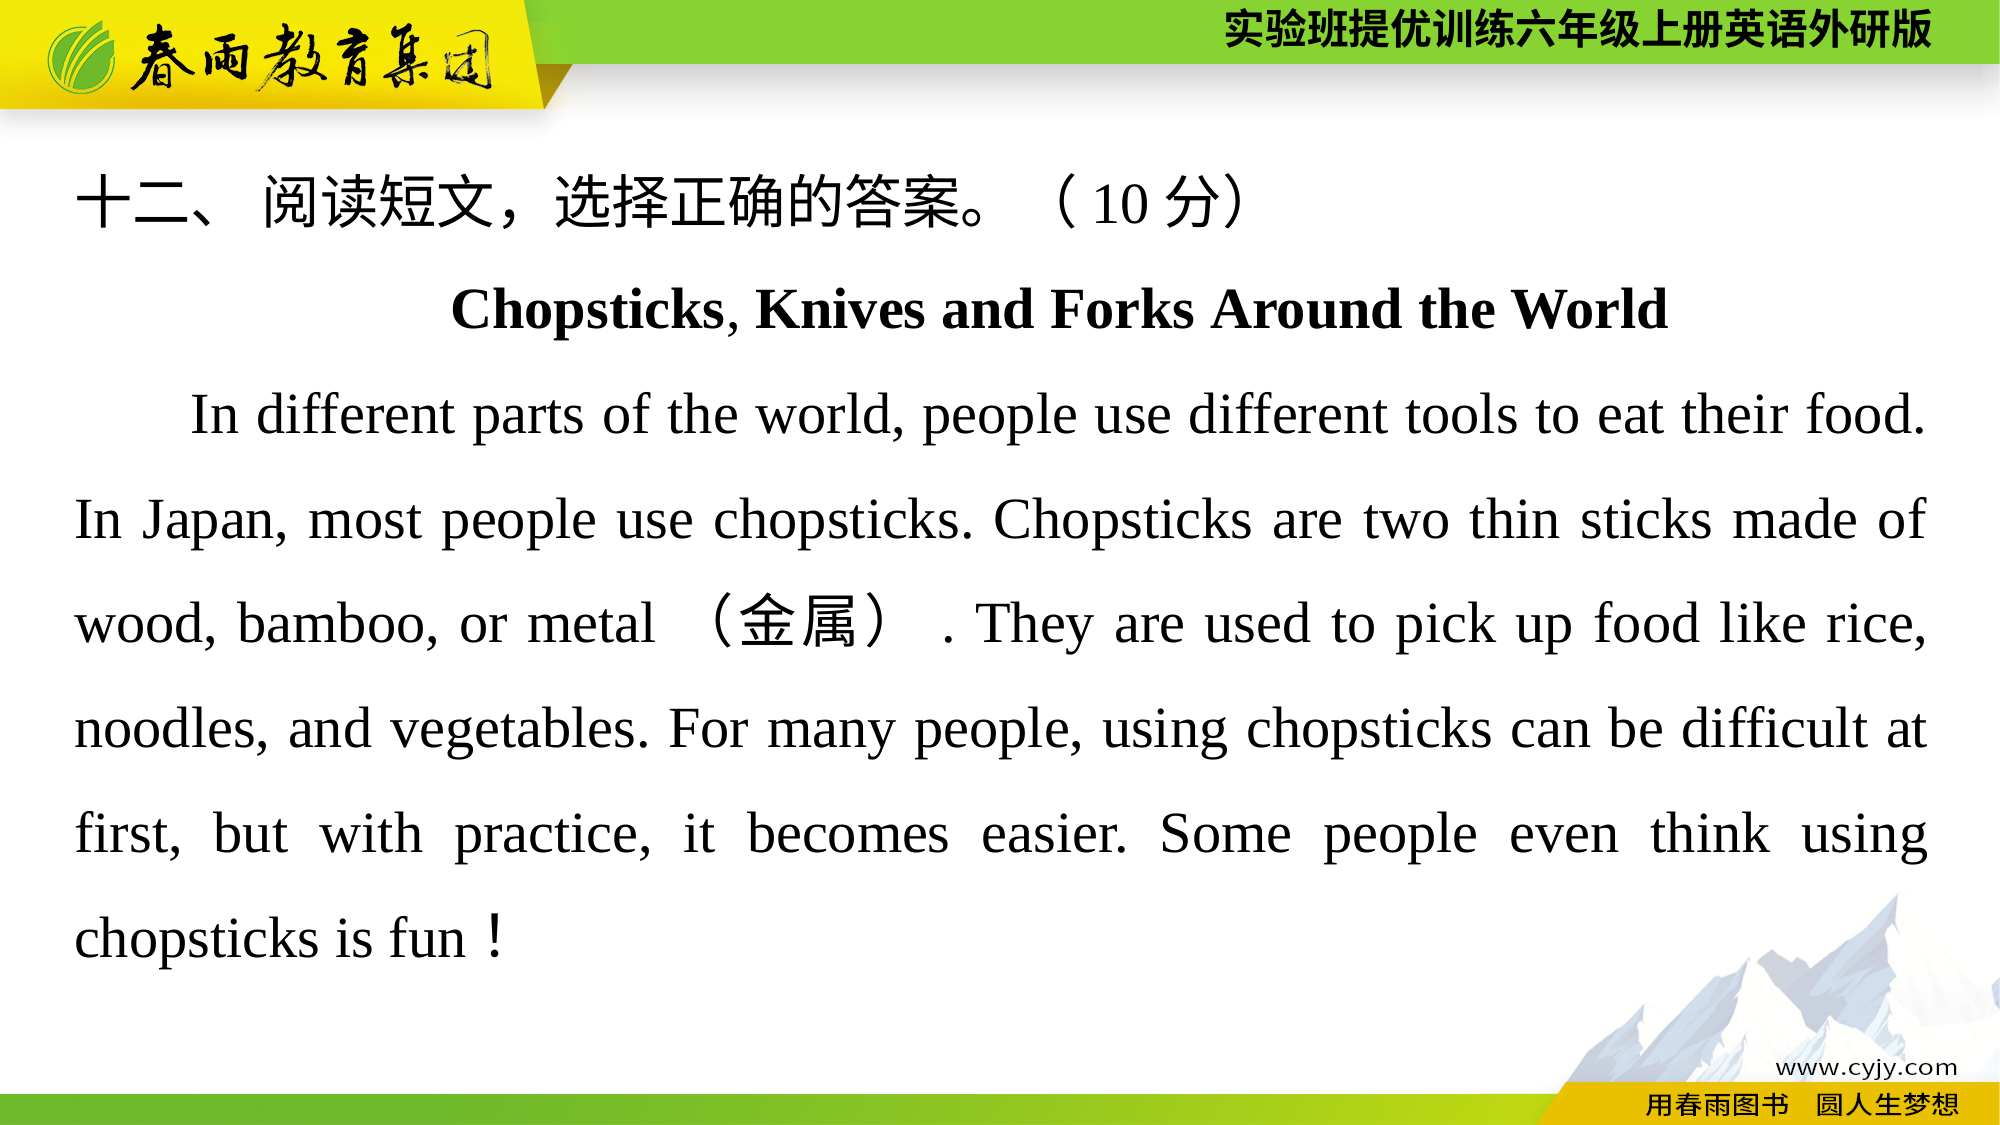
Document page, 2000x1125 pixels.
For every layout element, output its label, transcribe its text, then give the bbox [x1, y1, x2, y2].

picture [0, 0, 2000, 1125]
list 十二、 阅读短文，选择正确的答案。（10分） Chopsticks, Knives and Forks Around the World In different parts of the world, people use different tools to eat their food. In Japan, most people use chopsticks. Chopsticks are two thin sticks made of wood, bamboo, or metal（金属）. They are used to pick up food like rice, noodles, and vegetables. For many people, using chopsticks can be difficult at first, but with practice, it becomes easier. Some people even think using chopsticks is fun！ [59, 122, 1944, 973]
